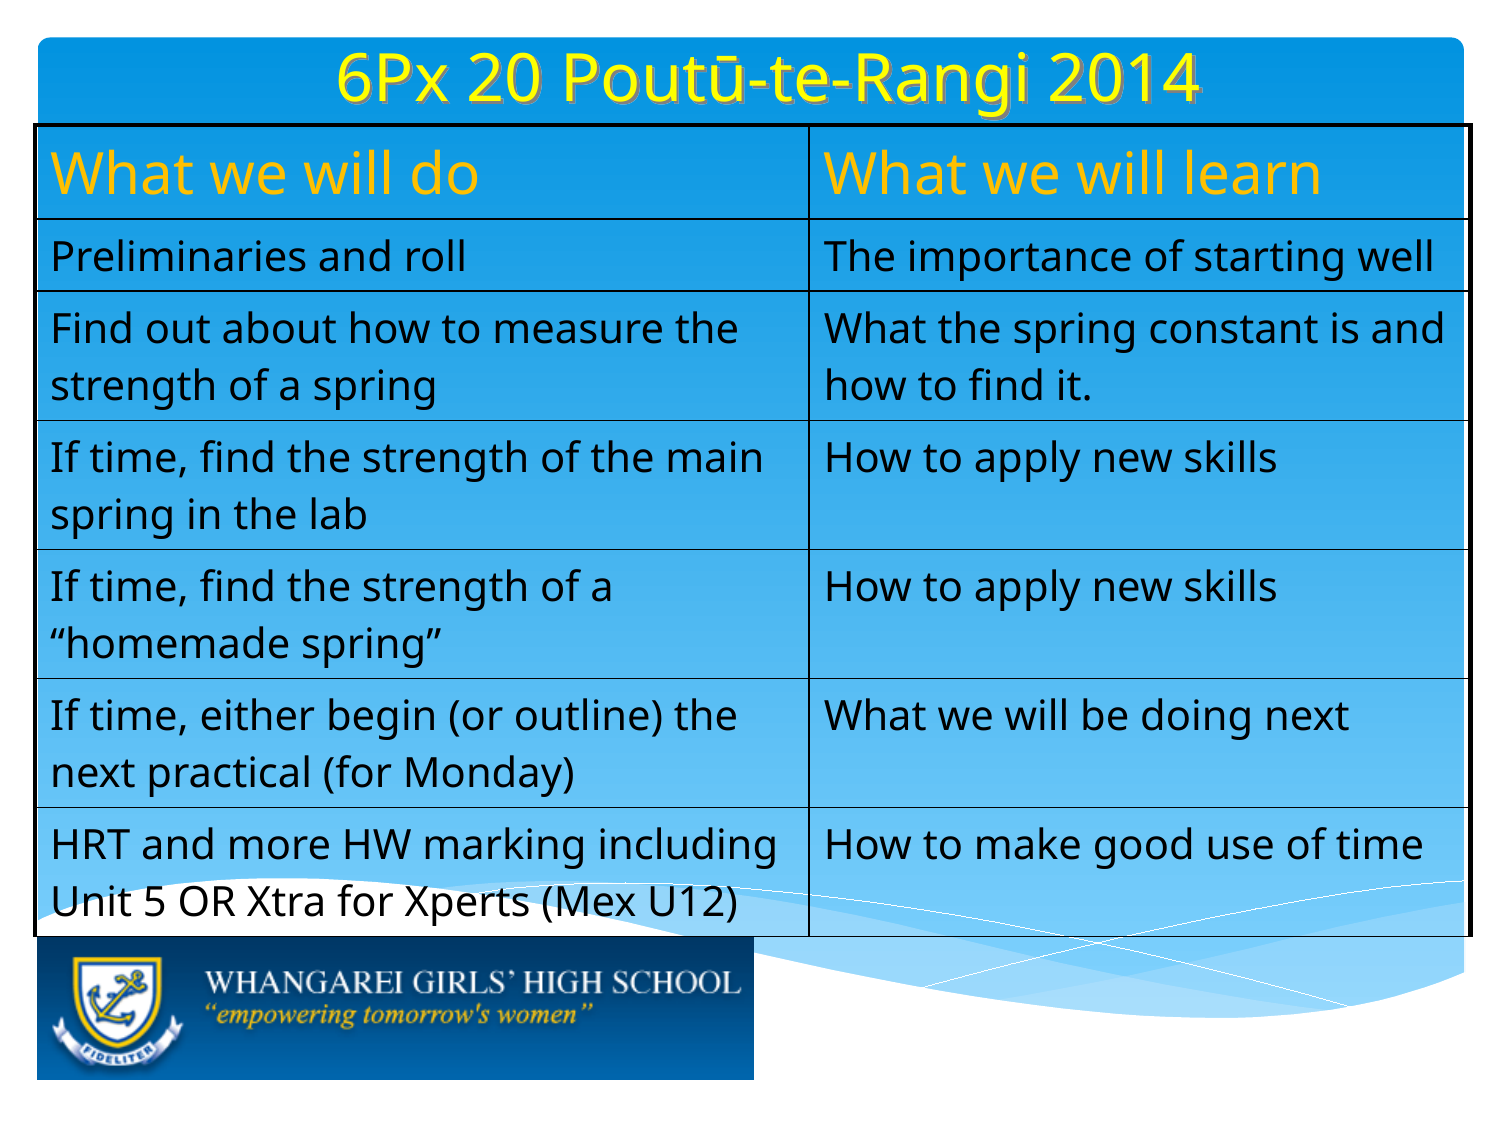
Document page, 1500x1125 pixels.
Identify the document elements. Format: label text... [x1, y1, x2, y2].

table_cell HRT and more HW marking including Unit 5 OR Xtra for Xperts (Mex U12) [37, 808, 808, 936]
table_cell How to apply new skills [810, 550, 1468, 678]
table_cell Find out about how to measure the strength of a spring [37, 292, 808, 420]
table_cell The importance of starting well [810, 220, 1468, 290]
picture [37, 937, 754, 1080]
table_header What we will do [37, 127, 808, 218]
table_cell How to apply new skills [810, 421, 1468, 549]
table_header What we will learn [810, 127, 1468, 218]
text_box 6Px 20 Poutū-te-Rangi 2014 [162, 24, 1375, 123]
table_cell What the spring constant is and how to find it. [810, 292, 1468, 420]
table_cell How to make good use of time [810, 808, 1468, 936]
table_cell If time, find the strength of a “homemade spring” [37, 550, 808, 678]
table_cell If time, either begin (or outline) the next practical (for Monday) [37, 679, 808, 807]
table_cell If time, find the strength of the main spring in the lab [37, 421, 808, 549]
table_cell Preliminaries and roll [37, 220, 808, 290]
table_cell What we will be doing next [810, 679, 1468, 807]
